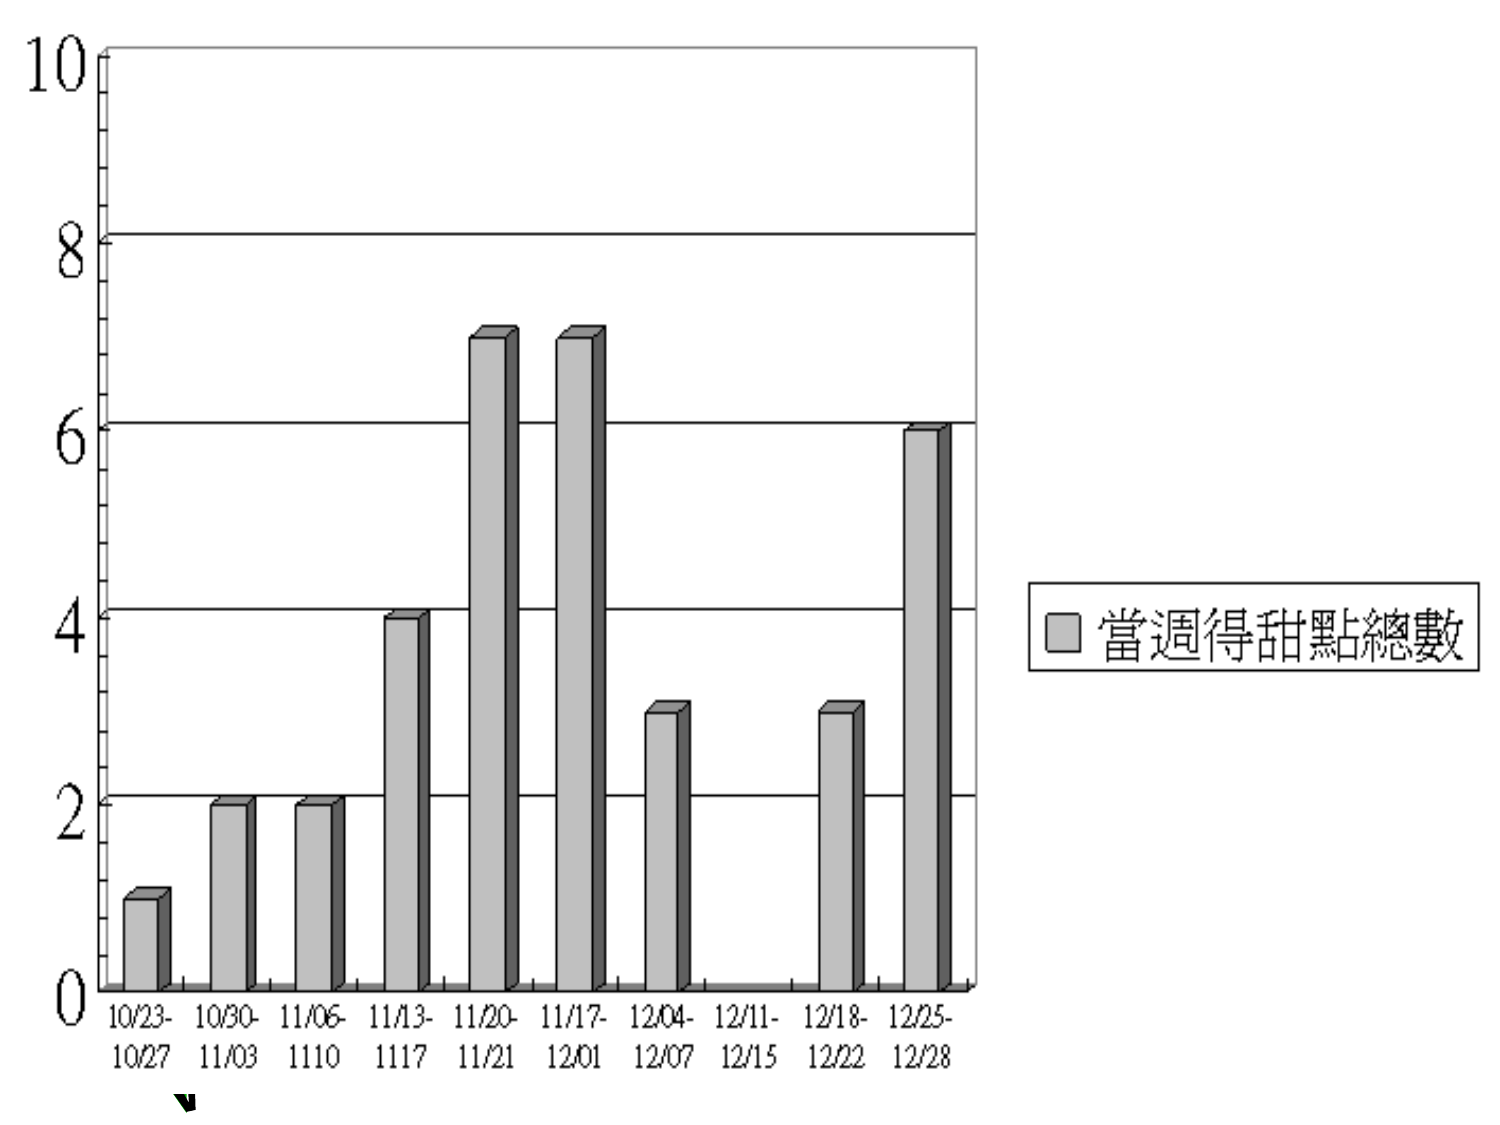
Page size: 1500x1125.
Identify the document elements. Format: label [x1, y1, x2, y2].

list [0, 0, 1500, 1095]
